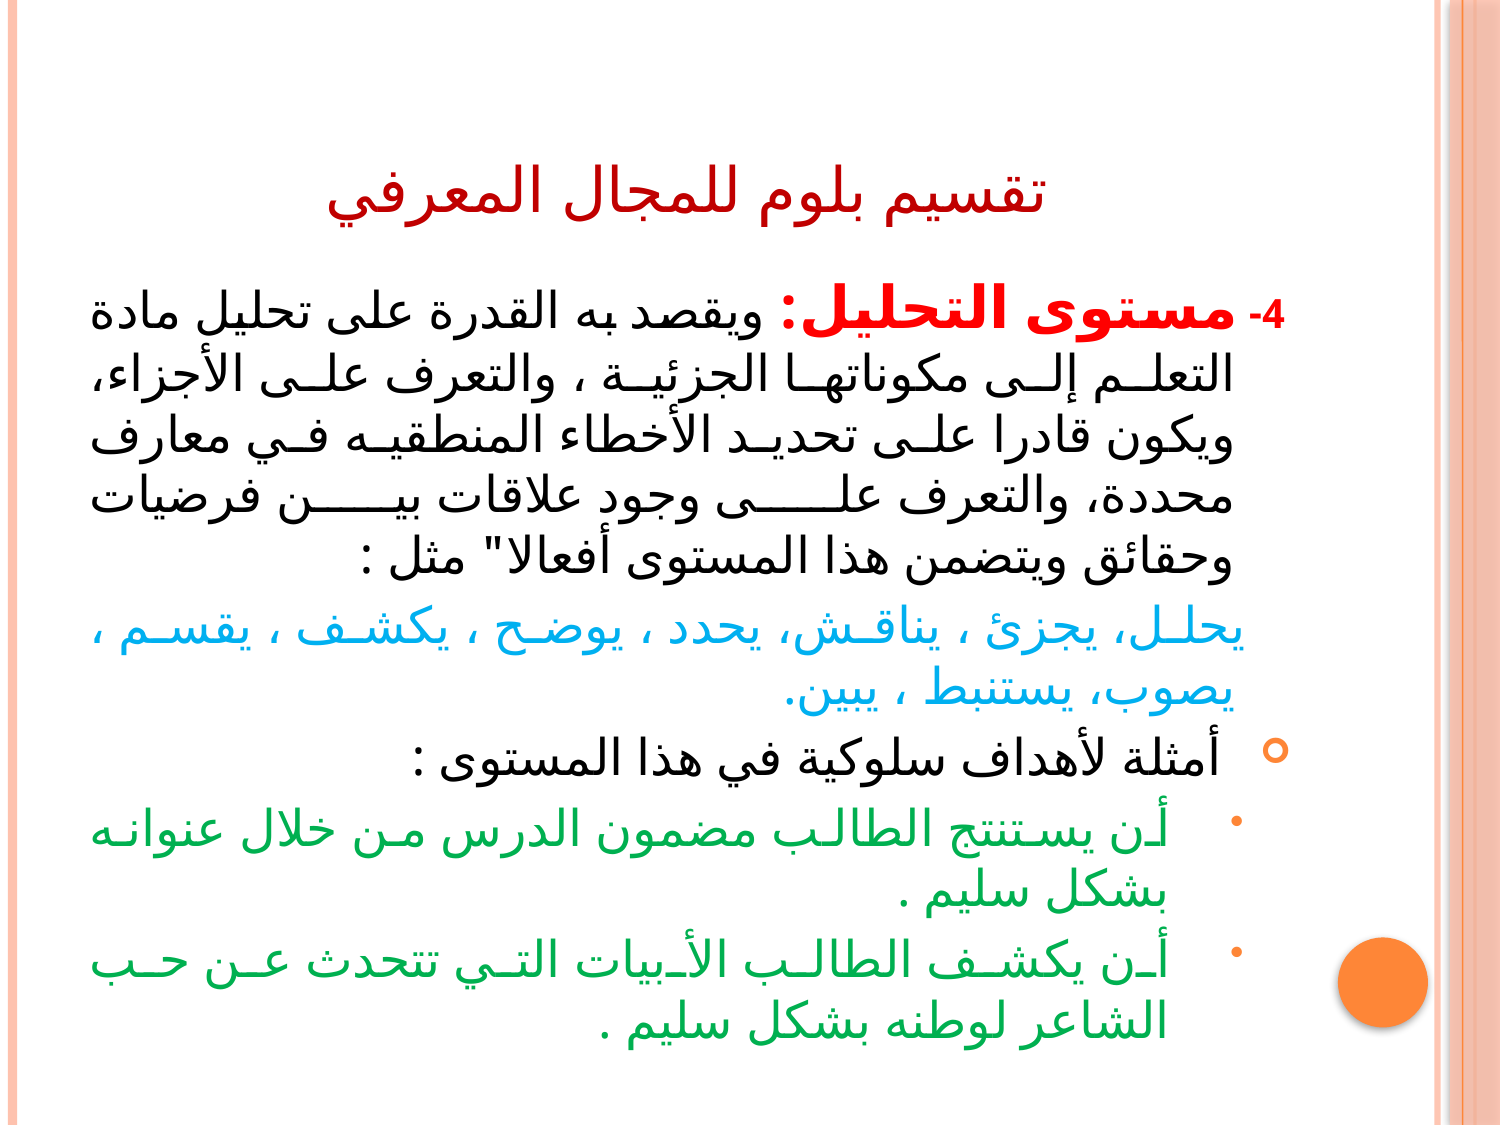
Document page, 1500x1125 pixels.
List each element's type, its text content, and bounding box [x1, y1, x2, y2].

list 4- مستوى التحليل: ويقصد به القدرة على تحليل مادة التعلم إلى مكوناتها الجزئية ، والتعرف على الأجزاء، ويكون قادرا على تحديد الأخطاء المنطقيه في معارف محددة، والتعرف على وجود علاقات بين فرضيات وحقائق ويتضمن هذا المستوى أفعالا" مثل : يحلل، يجزئ ، يناقش، يحدد ، يوضح ، يكشف ، يقسم ، يصوب، يستنبط ، يبين. أمثلة لأهداف سلوكية في هذا المستوى : أن يستنتج الطالب مضمون الدرس من خلال عنوانه بشكل سليم . أن يكشف الطالب الأبيات التي تتحدث عن حب الشاعر لوطنه بشكل سليم . [75, 262, 1300, 1062]
title تقسيم بلوم للمجال المعرفي [75, 45, 1300, 233]
